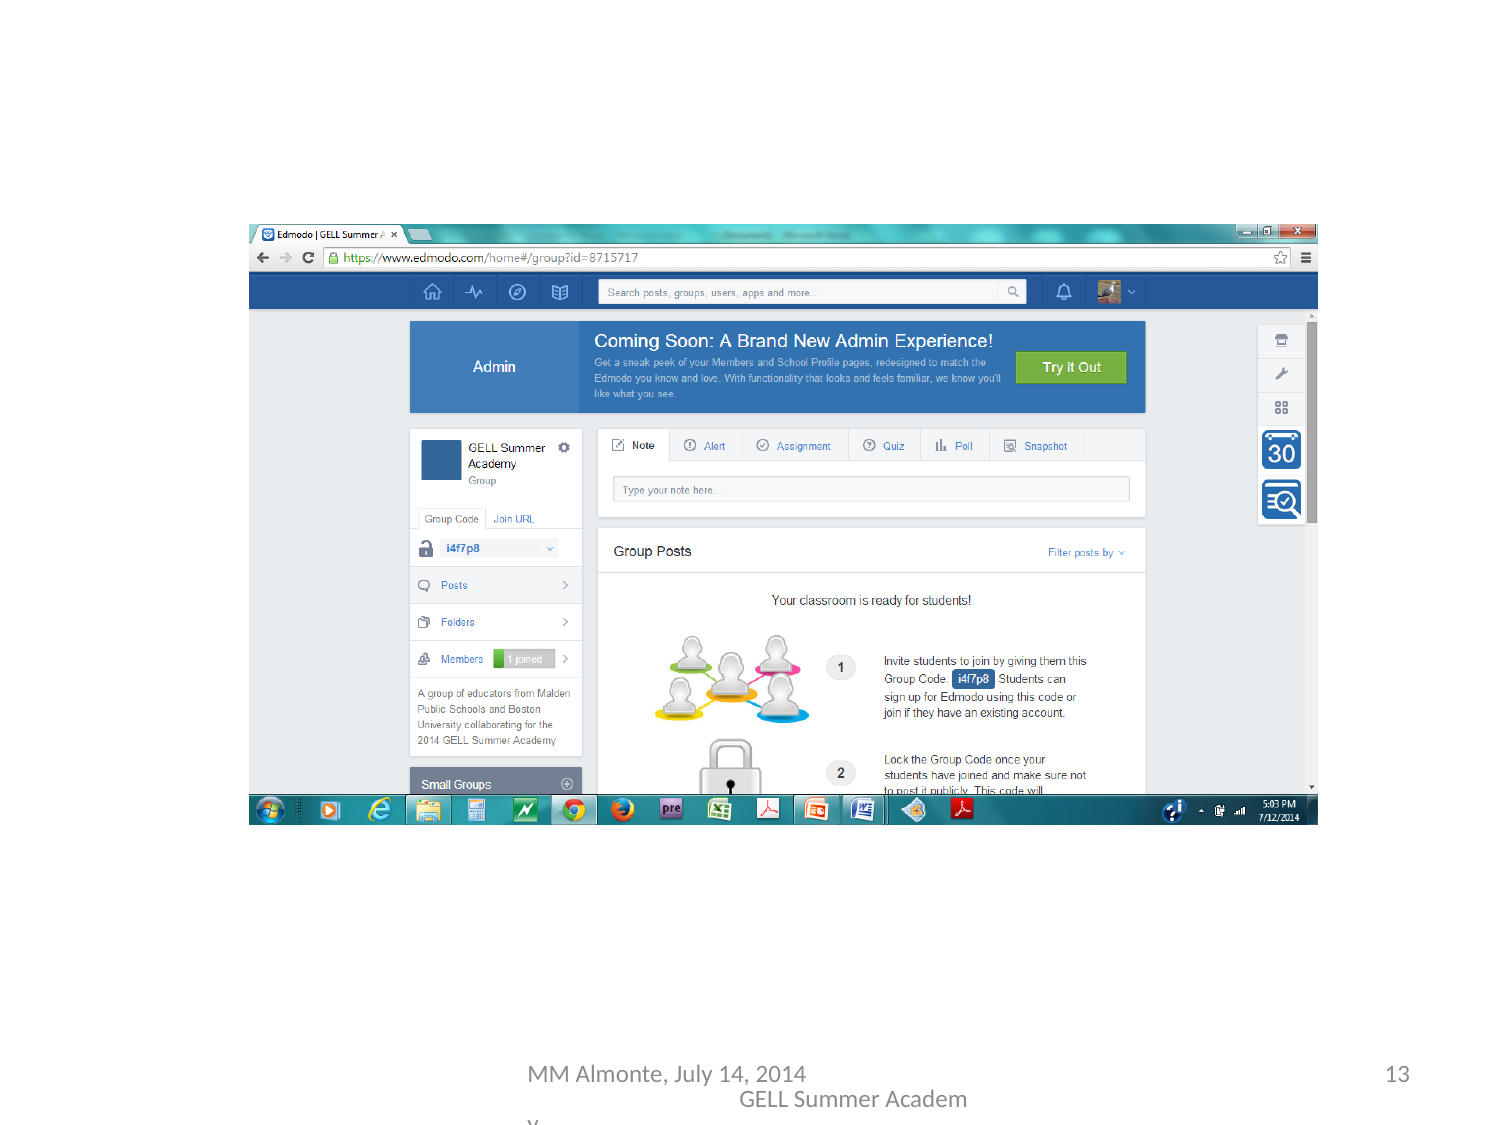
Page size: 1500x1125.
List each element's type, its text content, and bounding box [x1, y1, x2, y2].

picture [249, 224, 1318, 826]
slide_number 13 [1074, 1042, 1425, 1103]
footer MM Almonte, July 14, 2014 GELL Summer Academy [512, 1042, 988, 1103]
